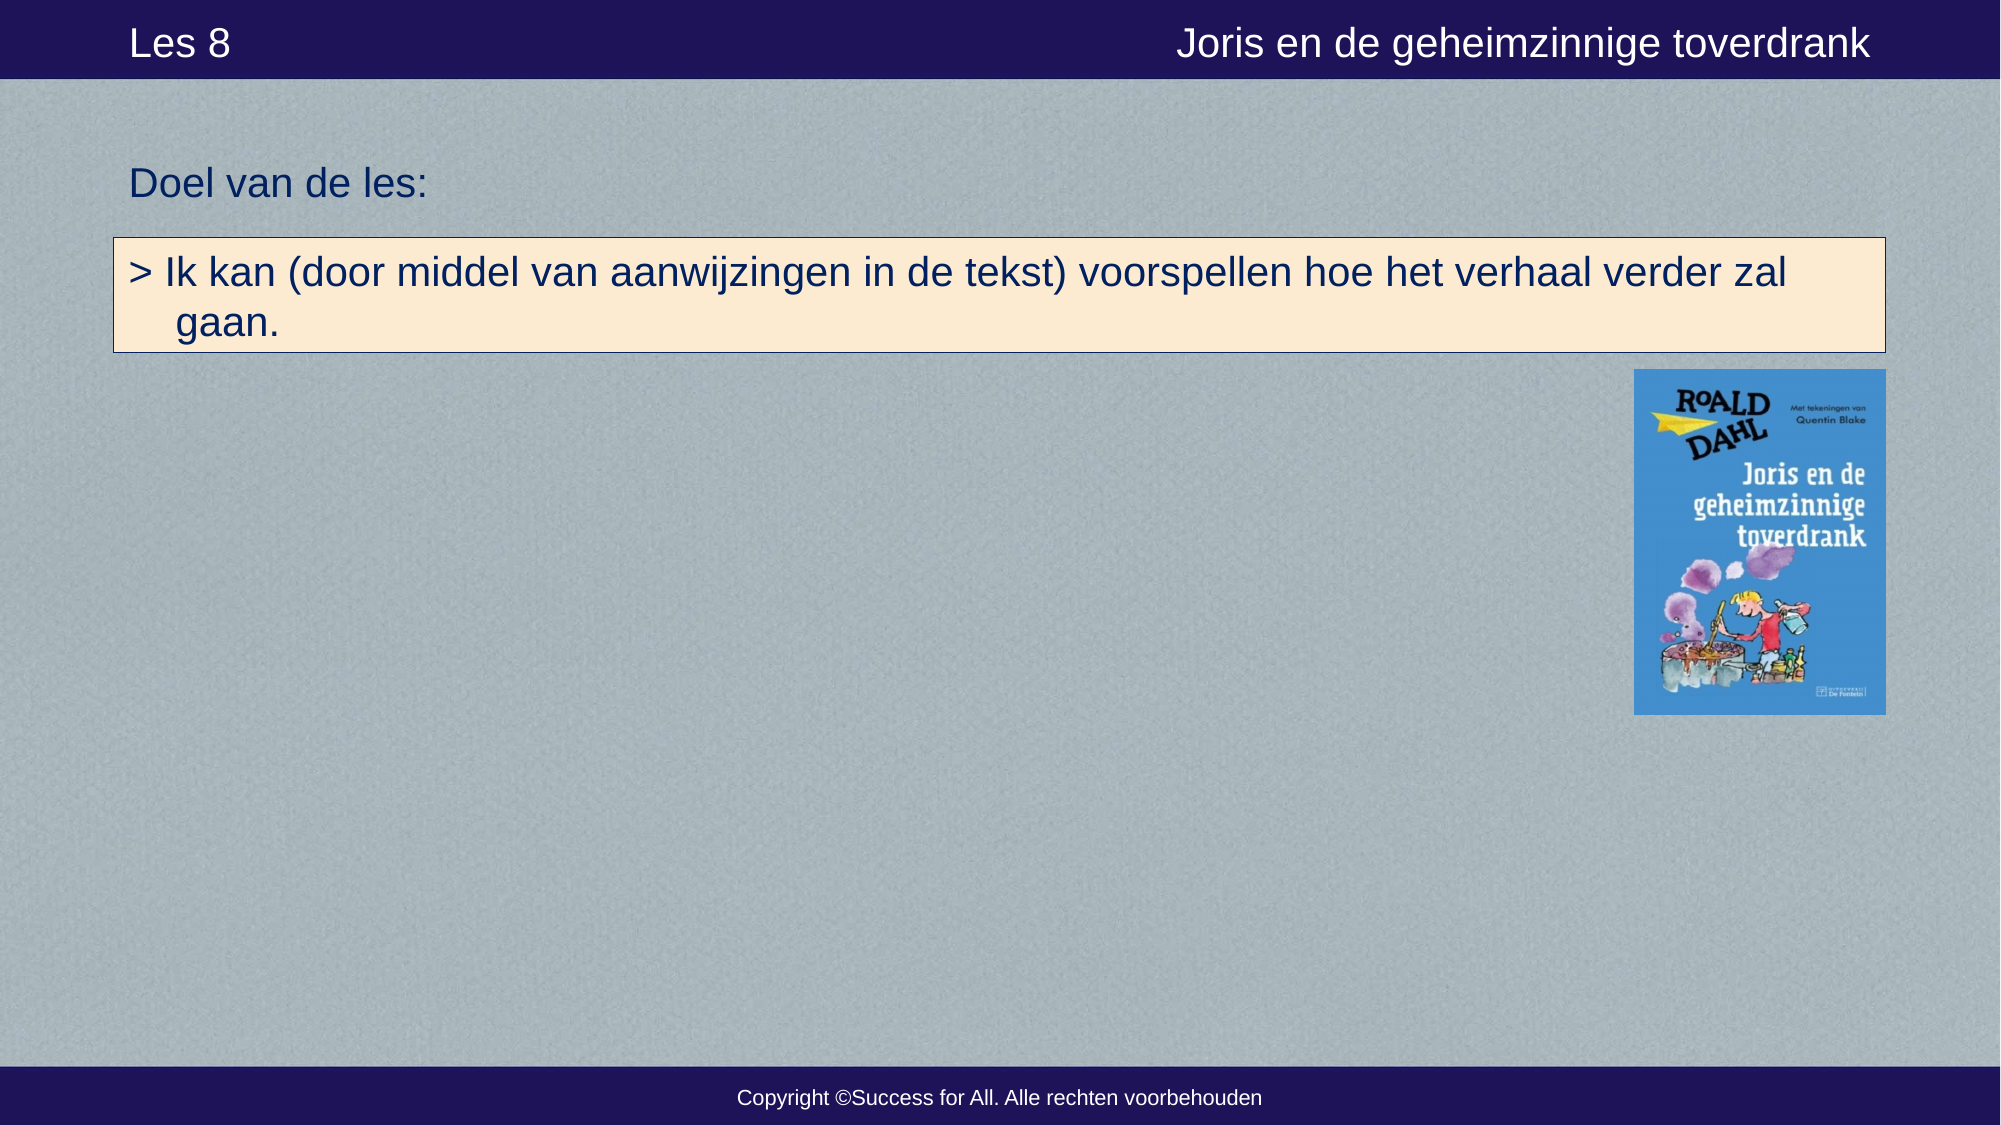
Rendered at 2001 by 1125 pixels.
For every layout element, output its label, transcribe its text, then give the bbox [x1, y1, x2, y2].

text_box Copyright ©Success for All. Alle rechten voorbehouden [0, 1076, 2000, 1125]
text_box Joris en de geheimzinnige toverdrank [999, 8, 1886, 73]
picture [0, 0, 2001, 1125]
text_box Les 8 [114, 8, 354, 73]
text_box Doel van de les: [113, 148, 1635, 214]
text_box > Ik kan (door middel van aanwijzingen in de tekst) voorspellen hoe het verhaal verder zal gaan. [113, 237, 1886, 353]
